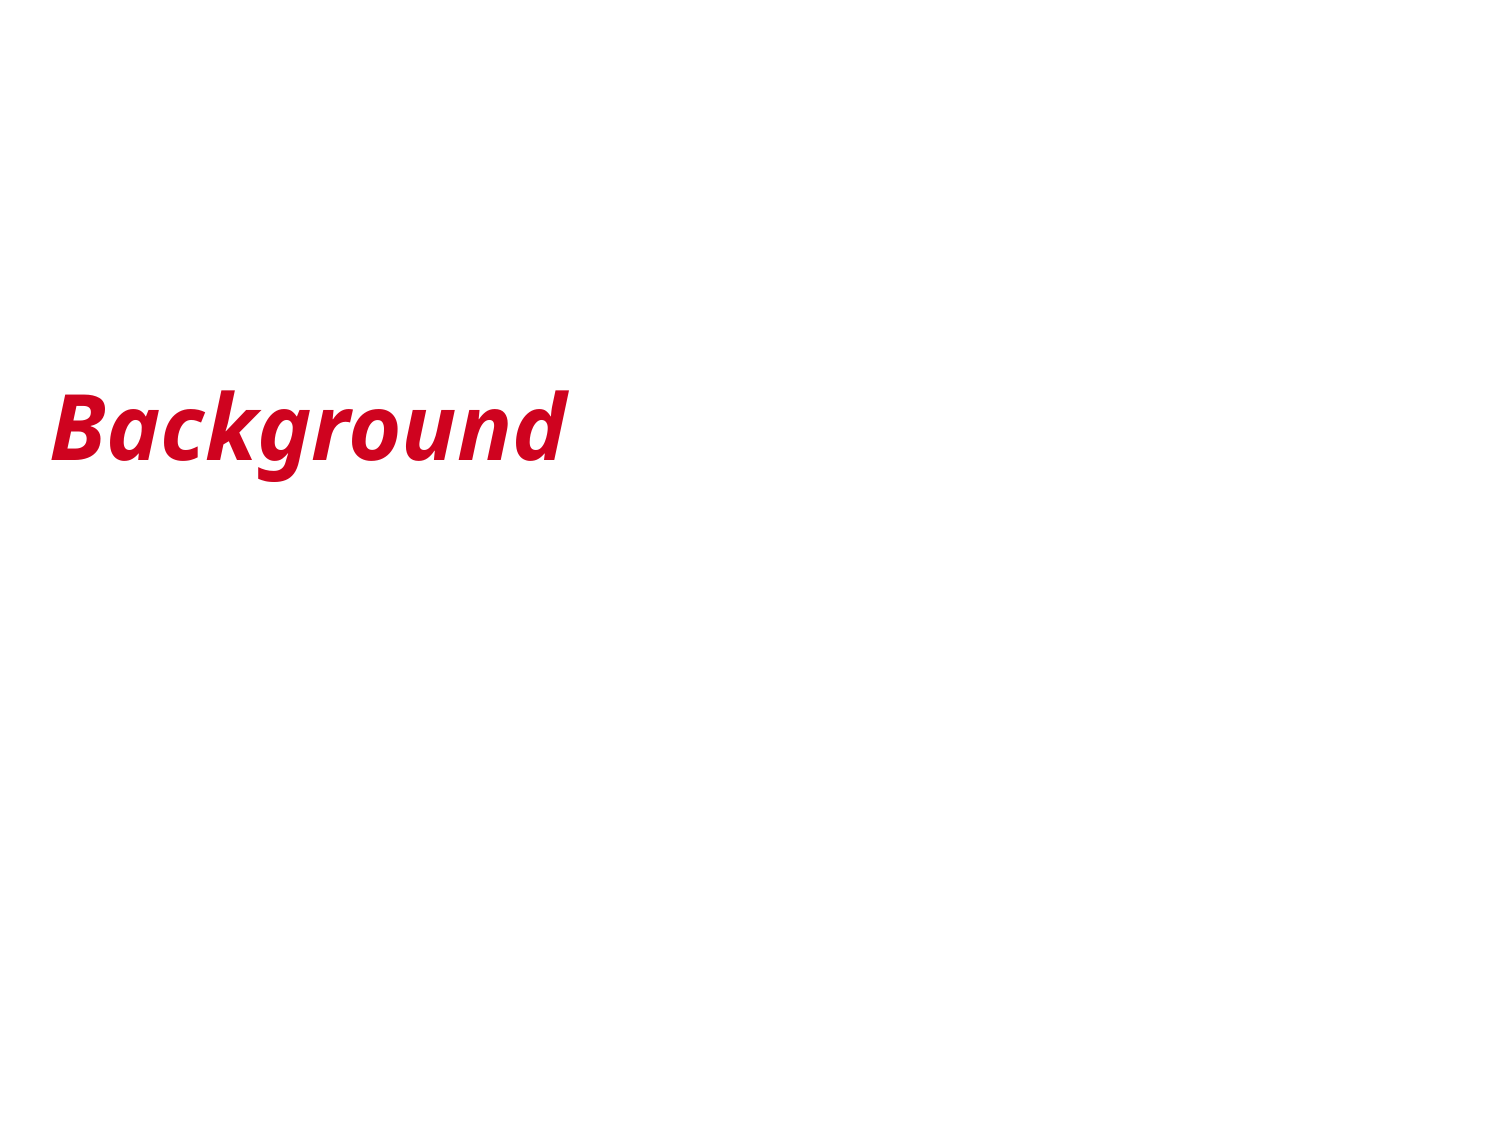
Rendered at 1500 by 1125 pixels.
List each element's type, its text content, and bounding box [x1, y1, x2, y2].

title Background [49, 302, 1325, 480]
